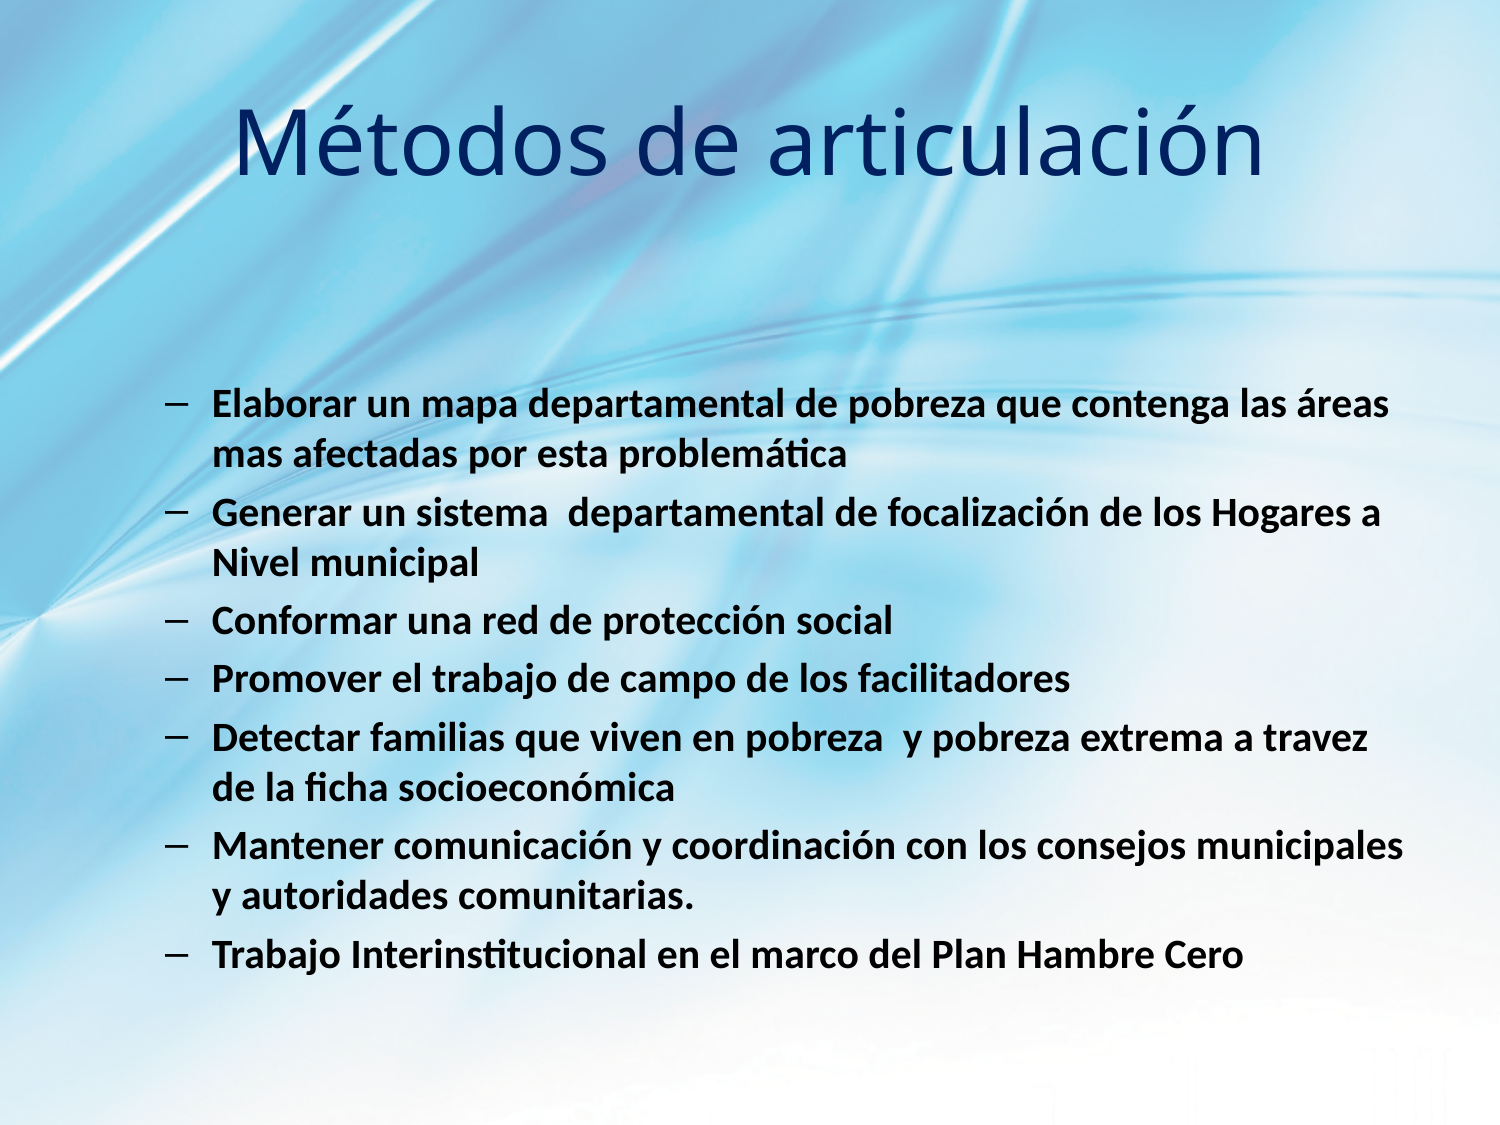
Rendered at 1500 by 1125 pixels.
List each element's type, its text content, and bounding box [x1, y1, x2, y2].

title Métodos de articulación [75, 45, 1425, 233]
list Elaborar un mapa departamental de pobreza que contenga las áreas mas afectadas por esta problemática Generar un sistema departamental de focalización de los Hogares a Nivel municipal Conformar una red de protección social Promover el trabajo de campo de los facilitadores Detectar familias que viven en pobreza y pobreza extrema a travez de la ficha socioeconómica Mantener comunicación y coordinación con los consejos municipales y autoridades comunitarias. Trabajo Interinstitucional en el marco del Plan Hambre Cero [75, 262, 1425, 1005]
